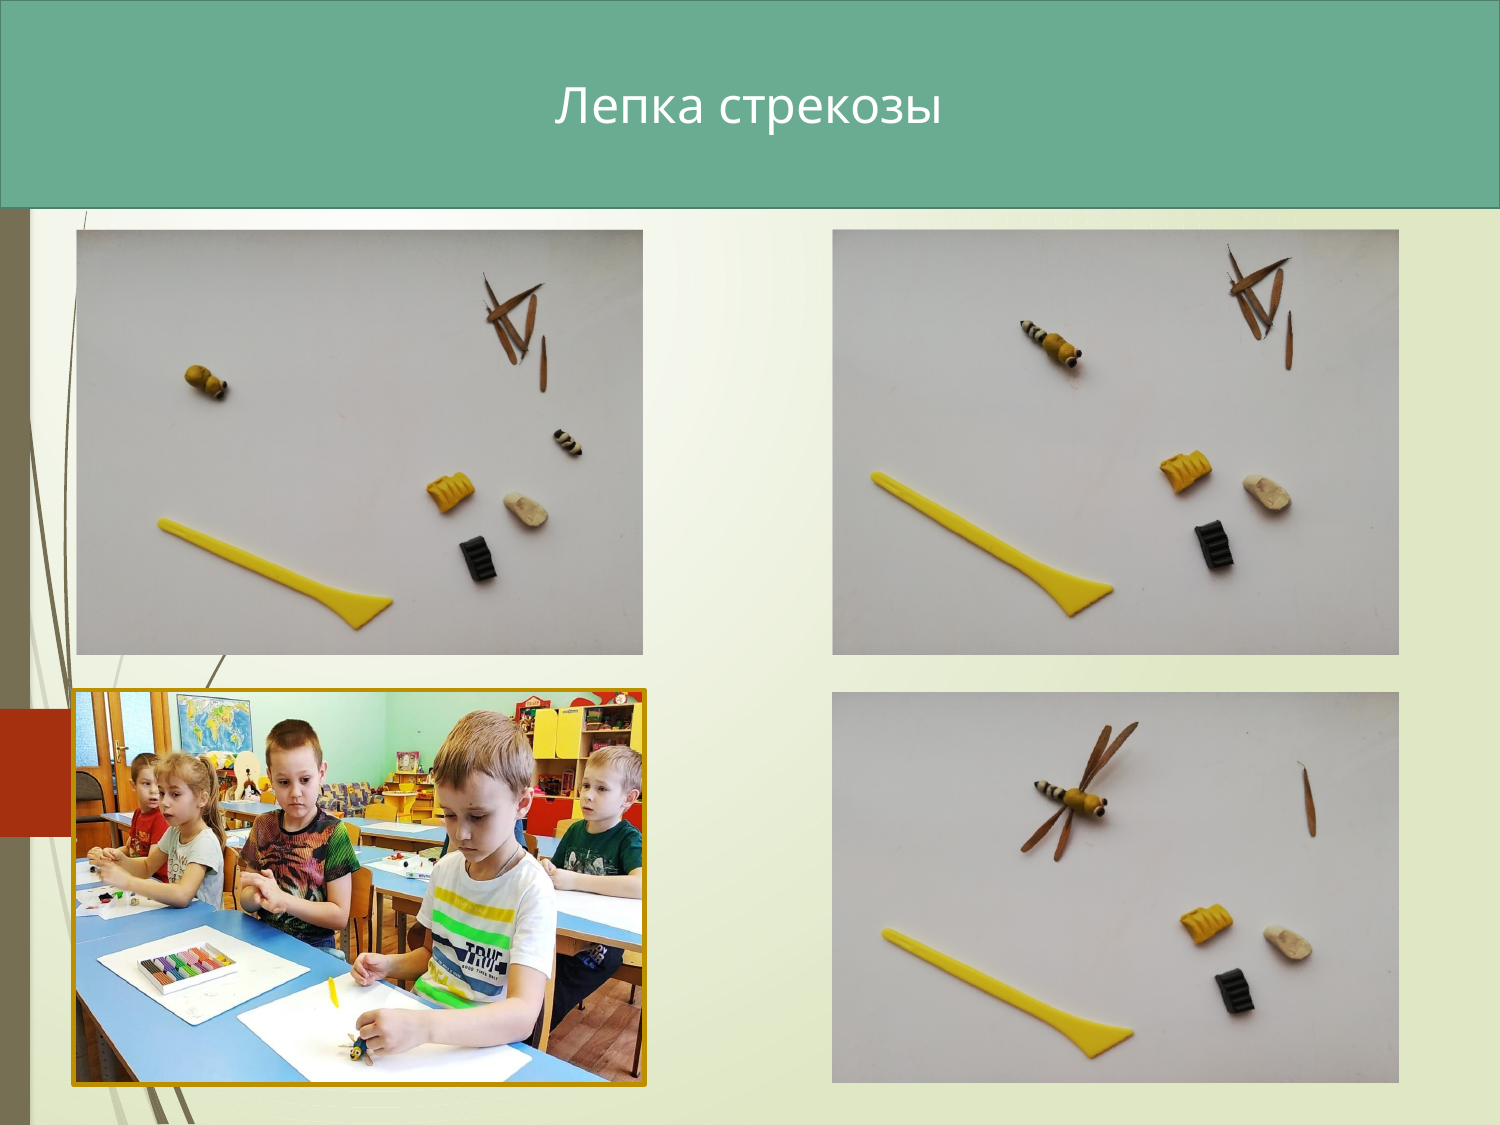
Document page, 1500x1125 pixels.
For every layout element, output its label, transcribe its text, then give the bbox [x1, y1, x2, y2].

text_box Лепка стрекозы [0, 0, 1500, 209]
picture [832, 158, 1399, 1083]
picture [75, 158, 643, 1083]
